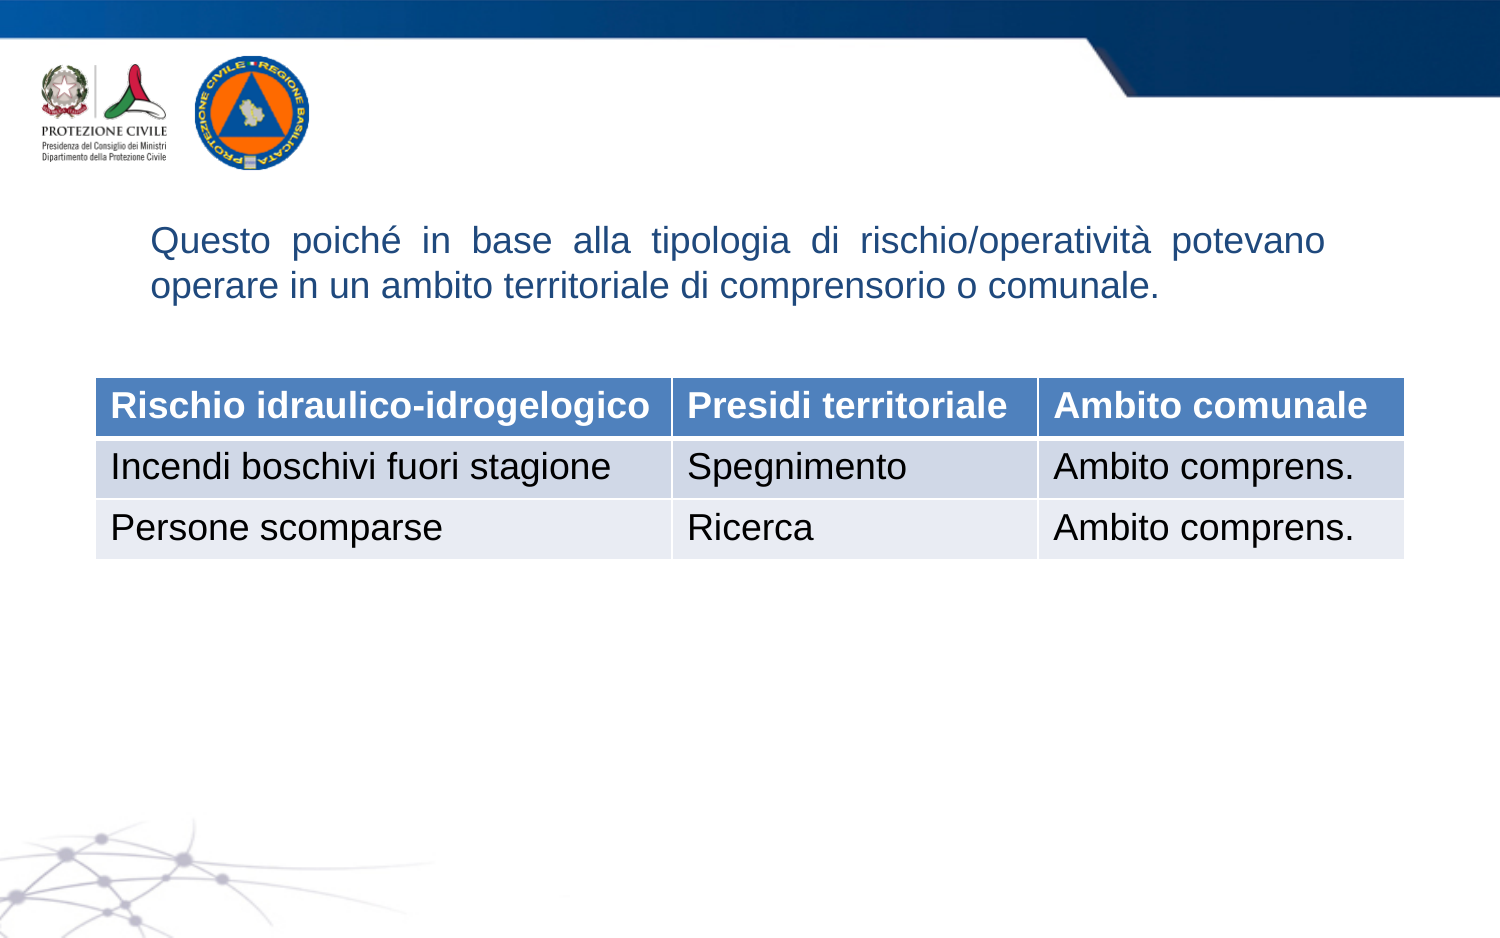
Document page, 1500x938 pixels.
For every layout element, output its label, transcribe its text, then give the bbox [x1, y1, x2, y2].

table_cell Spegnimento [673, 441, 1037, 498]
table_cell Persone scomparse [96, 500, 671, 559]
table_cell Ricerca [673, 500, 1037, 559]
text_box Questo poiché in base alla tipologia di rischio/operatività potevano operare in un ambito territoriale di comprensorio o comunale. [135, 208, 1341, 314]
table_cell Ambito comprens. [1039, 500, 1404, 559]
table_cell Ambito comprens. [1039, 441, 1404, 498]
picture [0, 0, 1500, 938]
table_header Presidi territoriale [673, 378, 1037, 436]
table_header Rischio idraulico-idrogelogico [96, 378, 671, 436]
table_header Ambito comunale [1039, 378, 1404, 436]
table_cell Incendi boschivi fuori stagione [96, 441, 671, 498]
